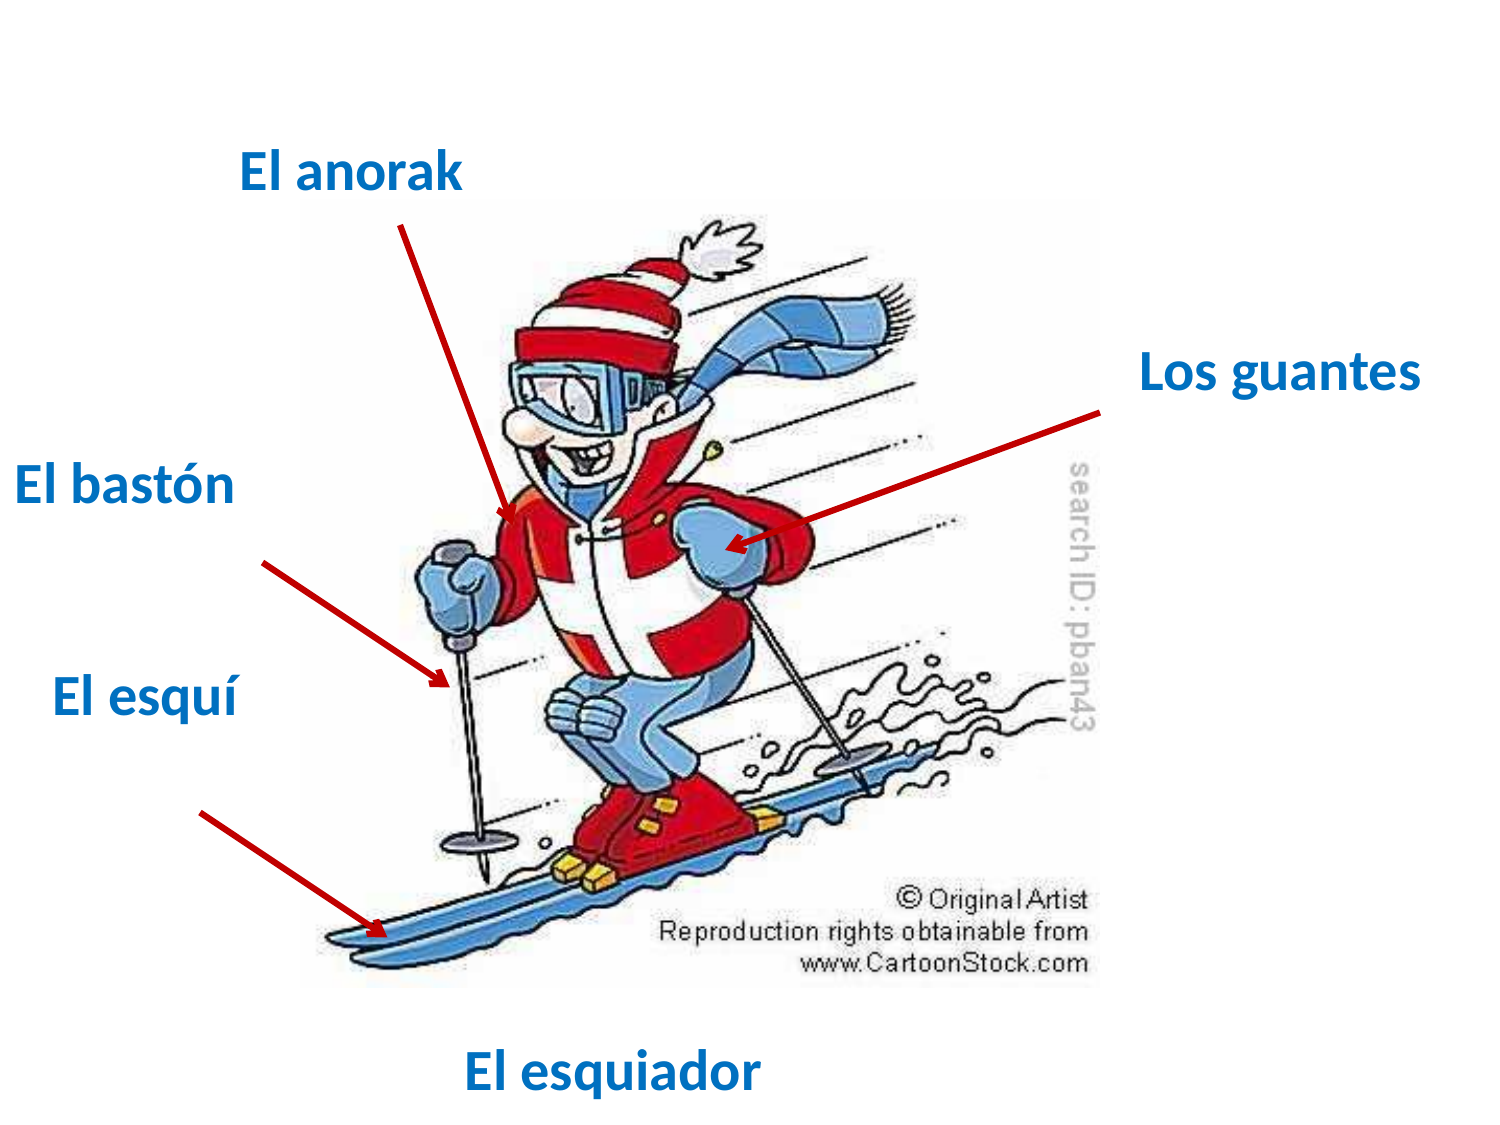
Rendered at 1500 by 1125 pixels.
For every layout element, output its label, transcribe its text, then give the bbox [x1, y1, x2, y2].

picture [299, 199, 1101, 988]
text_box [724, 412, 1101, 551]
text_box El anorak [225, 125, 700, 210]
text_box El esquiador [449, 1025, 838, 1110]
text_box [199, 812, 388, 938]
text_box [399, 224, 513, 526]
text_box Los guantes [1125, 324, 1450, 410]
text_box El bastón [0, 437, 294, 523]
text_box El esquí [37, 650, 294, 735]
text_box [262, 562, 451, 688]
